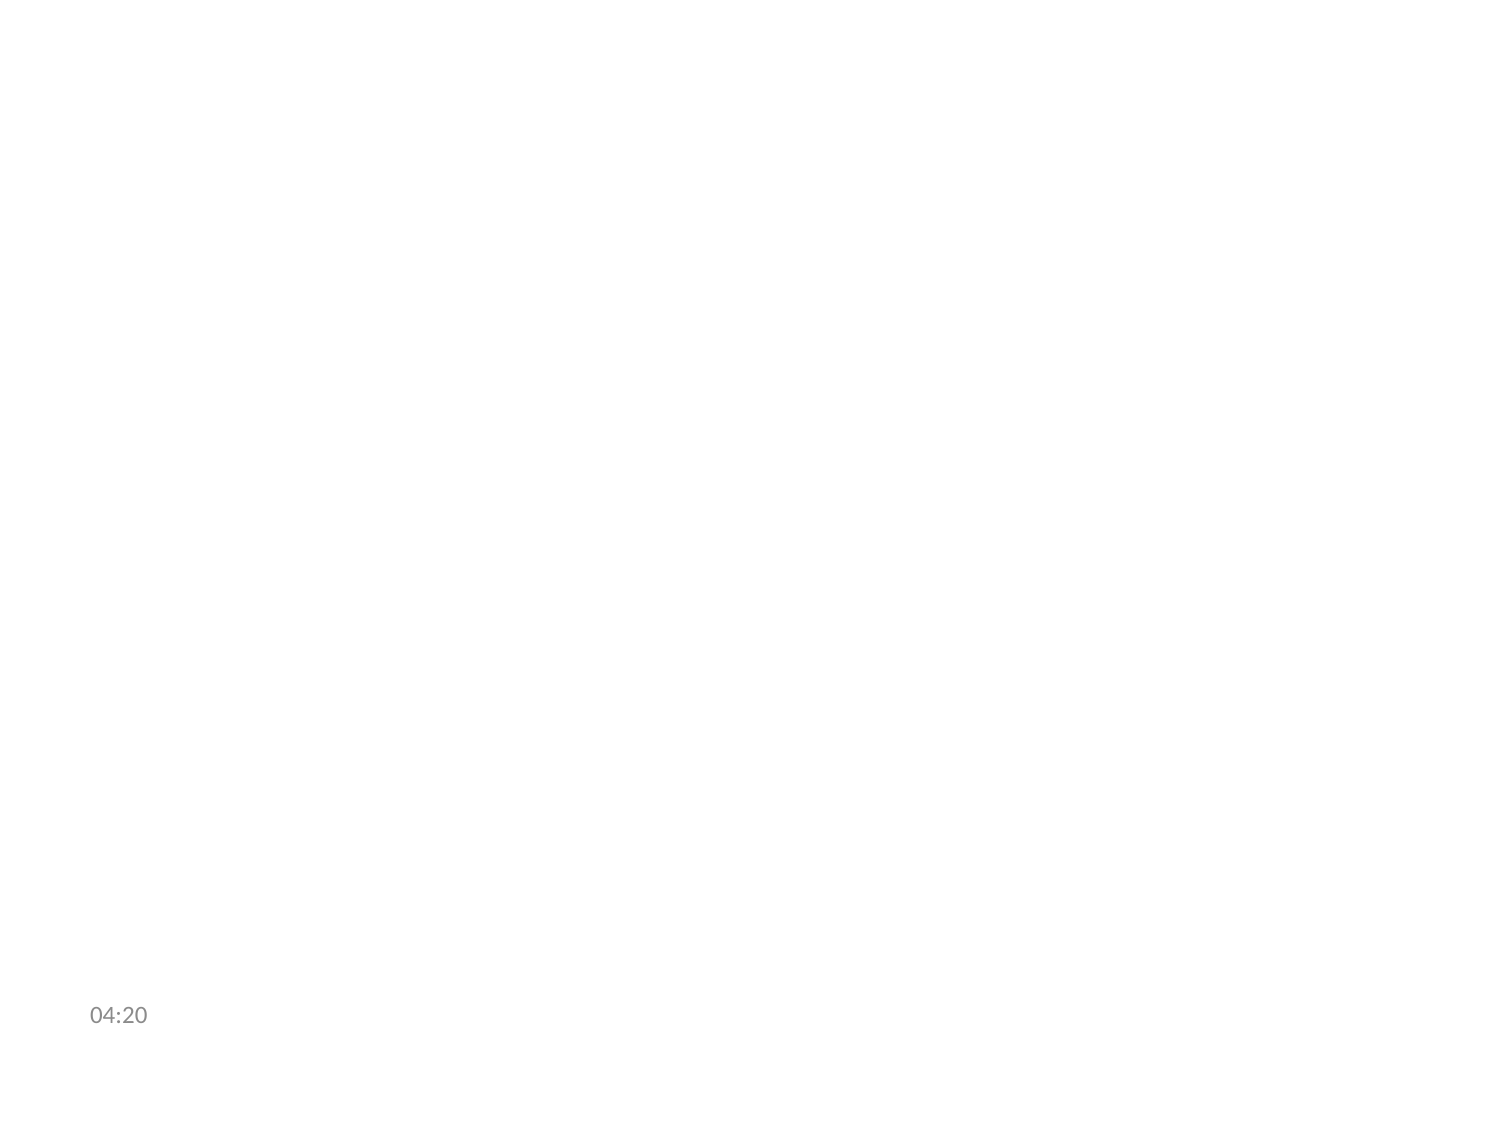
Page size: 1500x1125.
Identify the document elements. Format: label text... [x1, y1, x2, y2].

text_box 15:35 [75, 983, 425, 1044]
